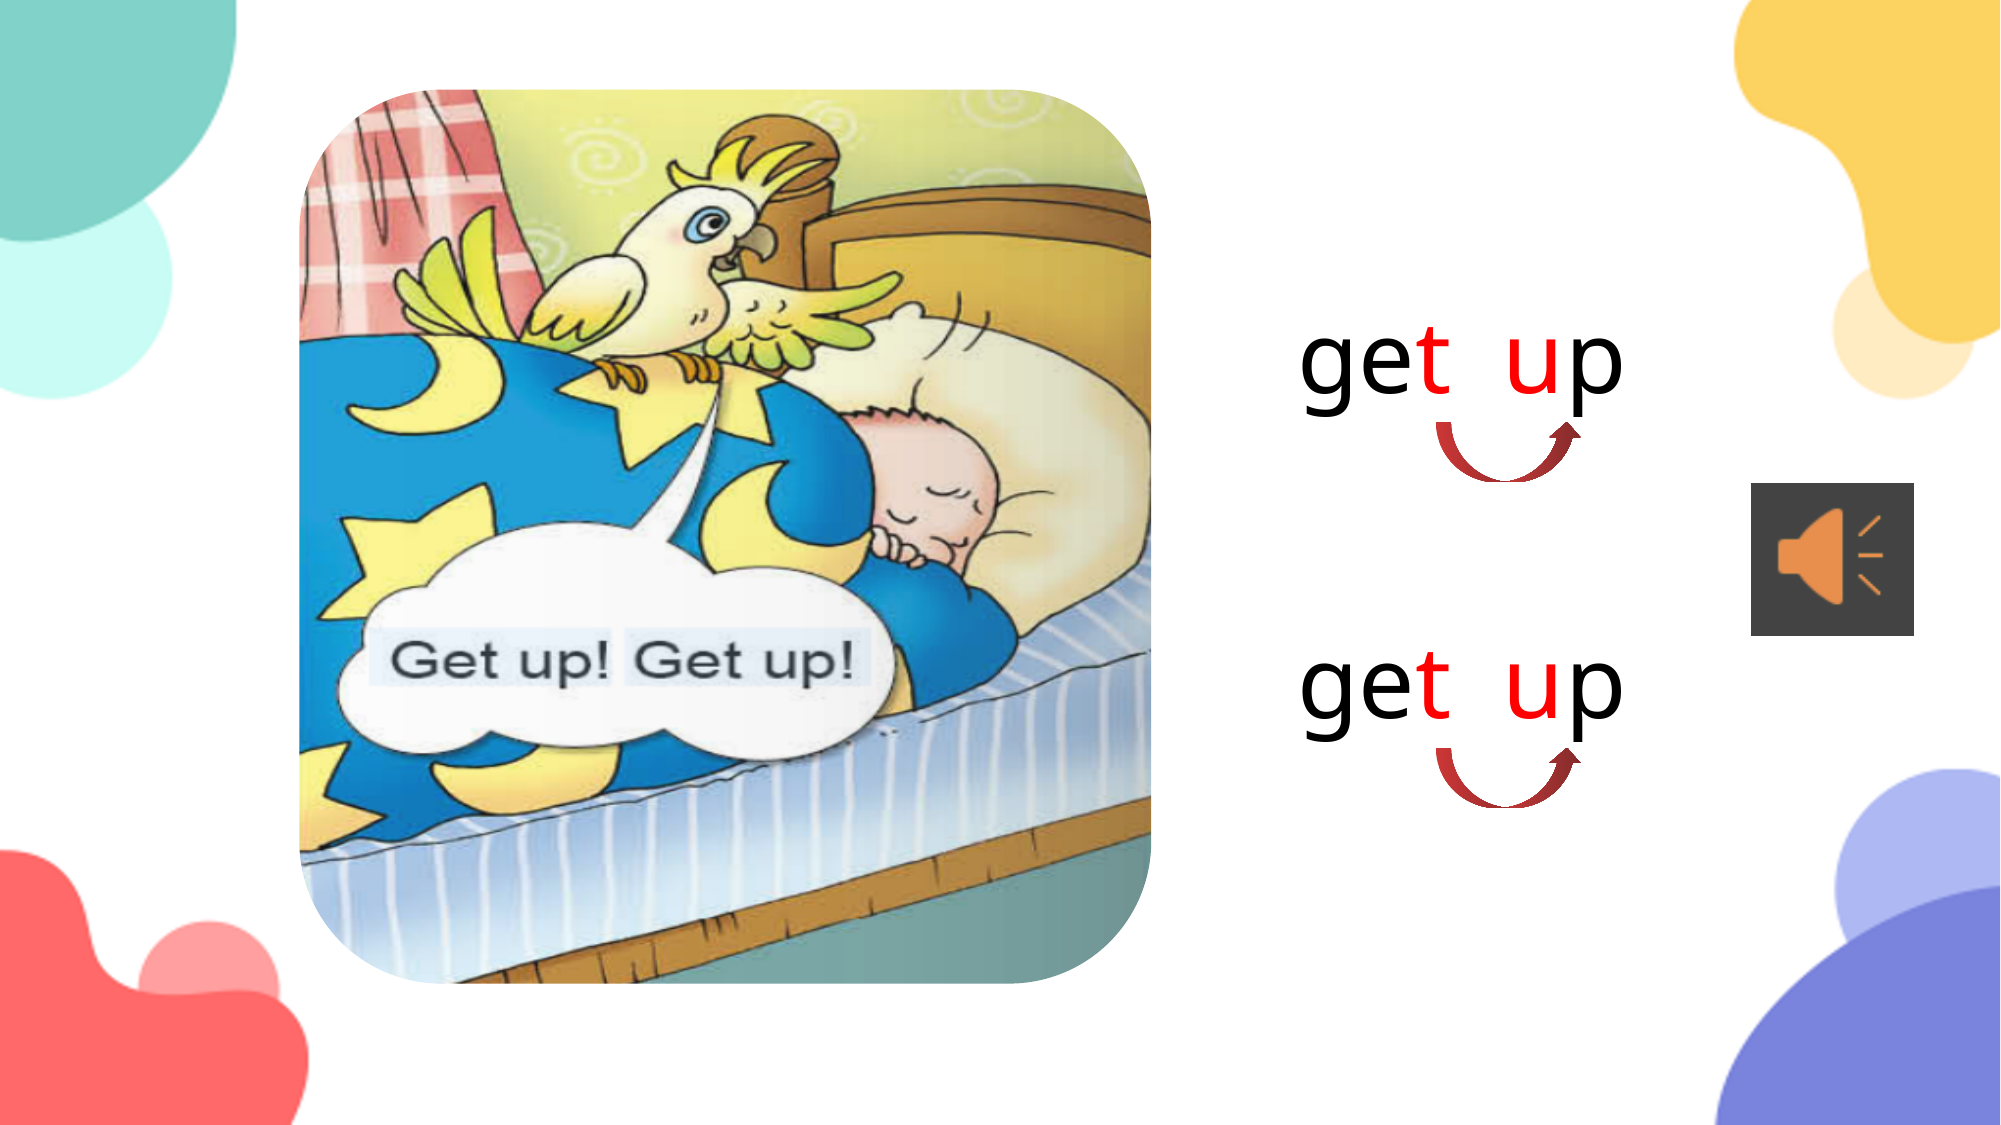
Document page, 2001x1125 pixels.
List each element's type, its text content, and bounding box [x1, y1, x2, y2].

text_box [1434, 746, 1583, 810]
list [299, 89, 1152, 984]
picture [0, 0, 2001, 1125]
text_box get up [1282, 285, 1723, 421]
text_box [1434, 420, 1583, 484]
text_box get up [1282, 611, 1723, 747]
